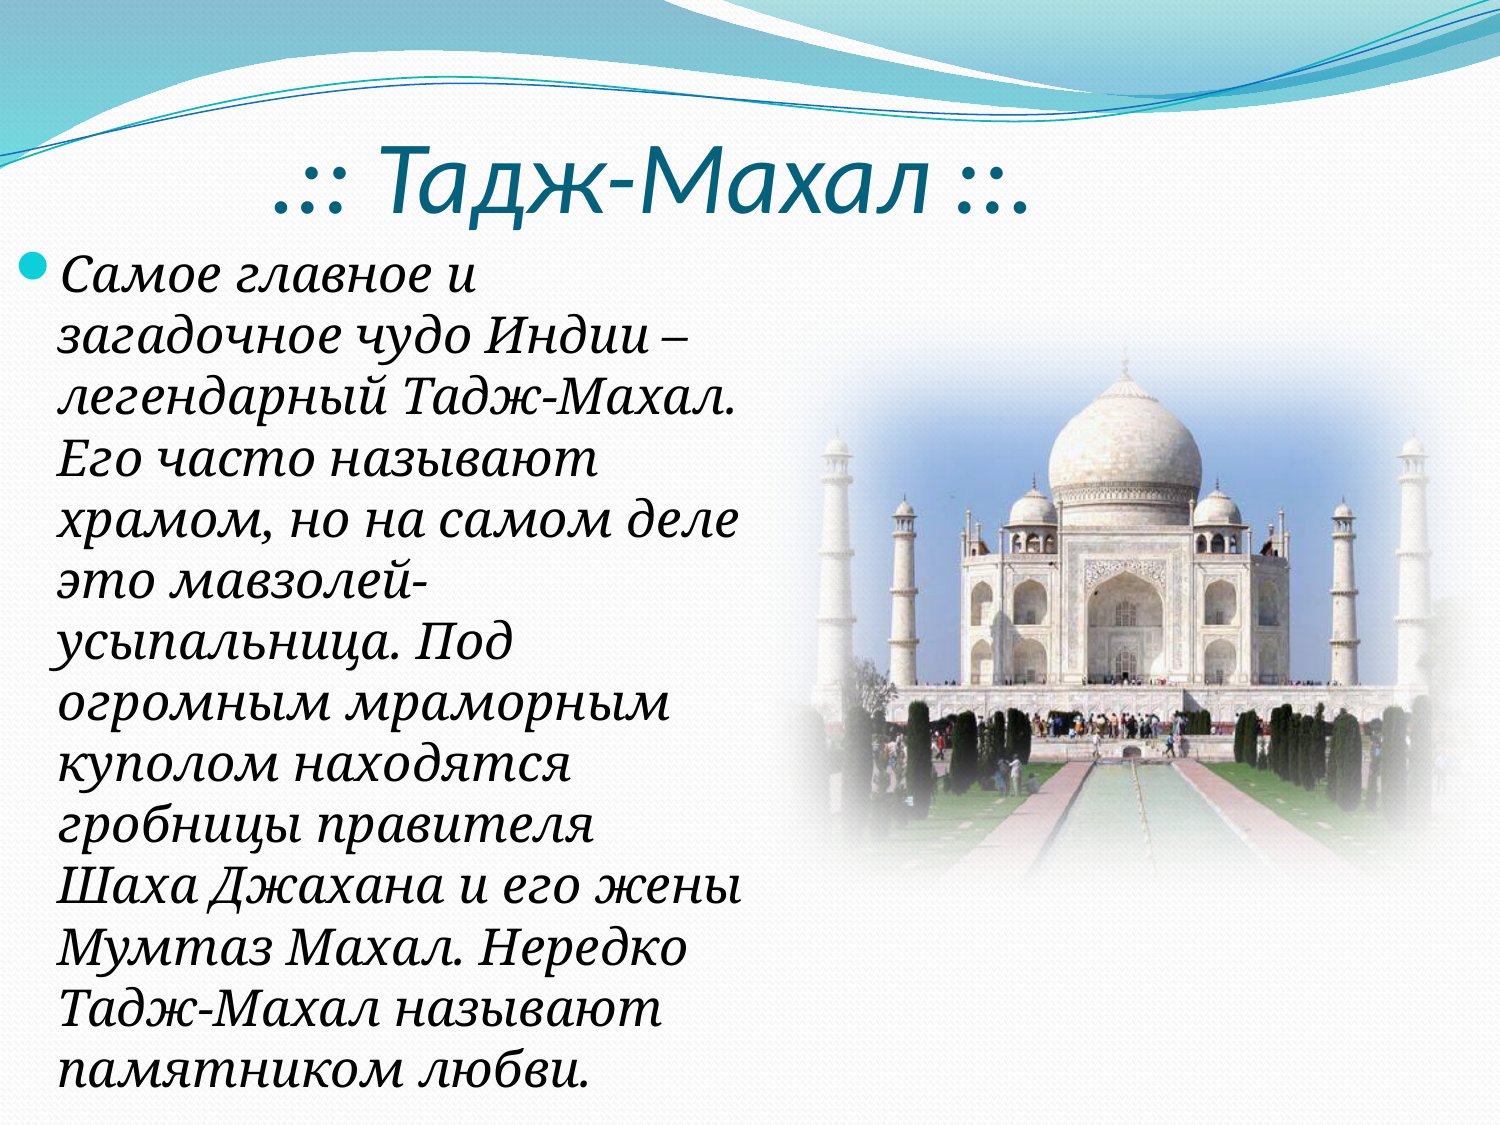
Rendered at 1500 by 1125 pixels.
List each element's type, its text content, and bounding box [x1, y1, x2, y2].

title .:: Тадж-Махал ::. [82, 46, 1432, 235]
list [761, 304, 1487, 903]
list Самое главное и загадочное чудо Индии – легендарный Тадж-Махал. Его часто называют храмом, но на самом деле это мавзолей-усыпальница. Под огромным мраморным куполом находятся гробницы правителя Шаха Джахана и его жены Мумтаз Махал. Нередко Тадж-Махал называют памятником любви. [0, 234, 762, 1125]
